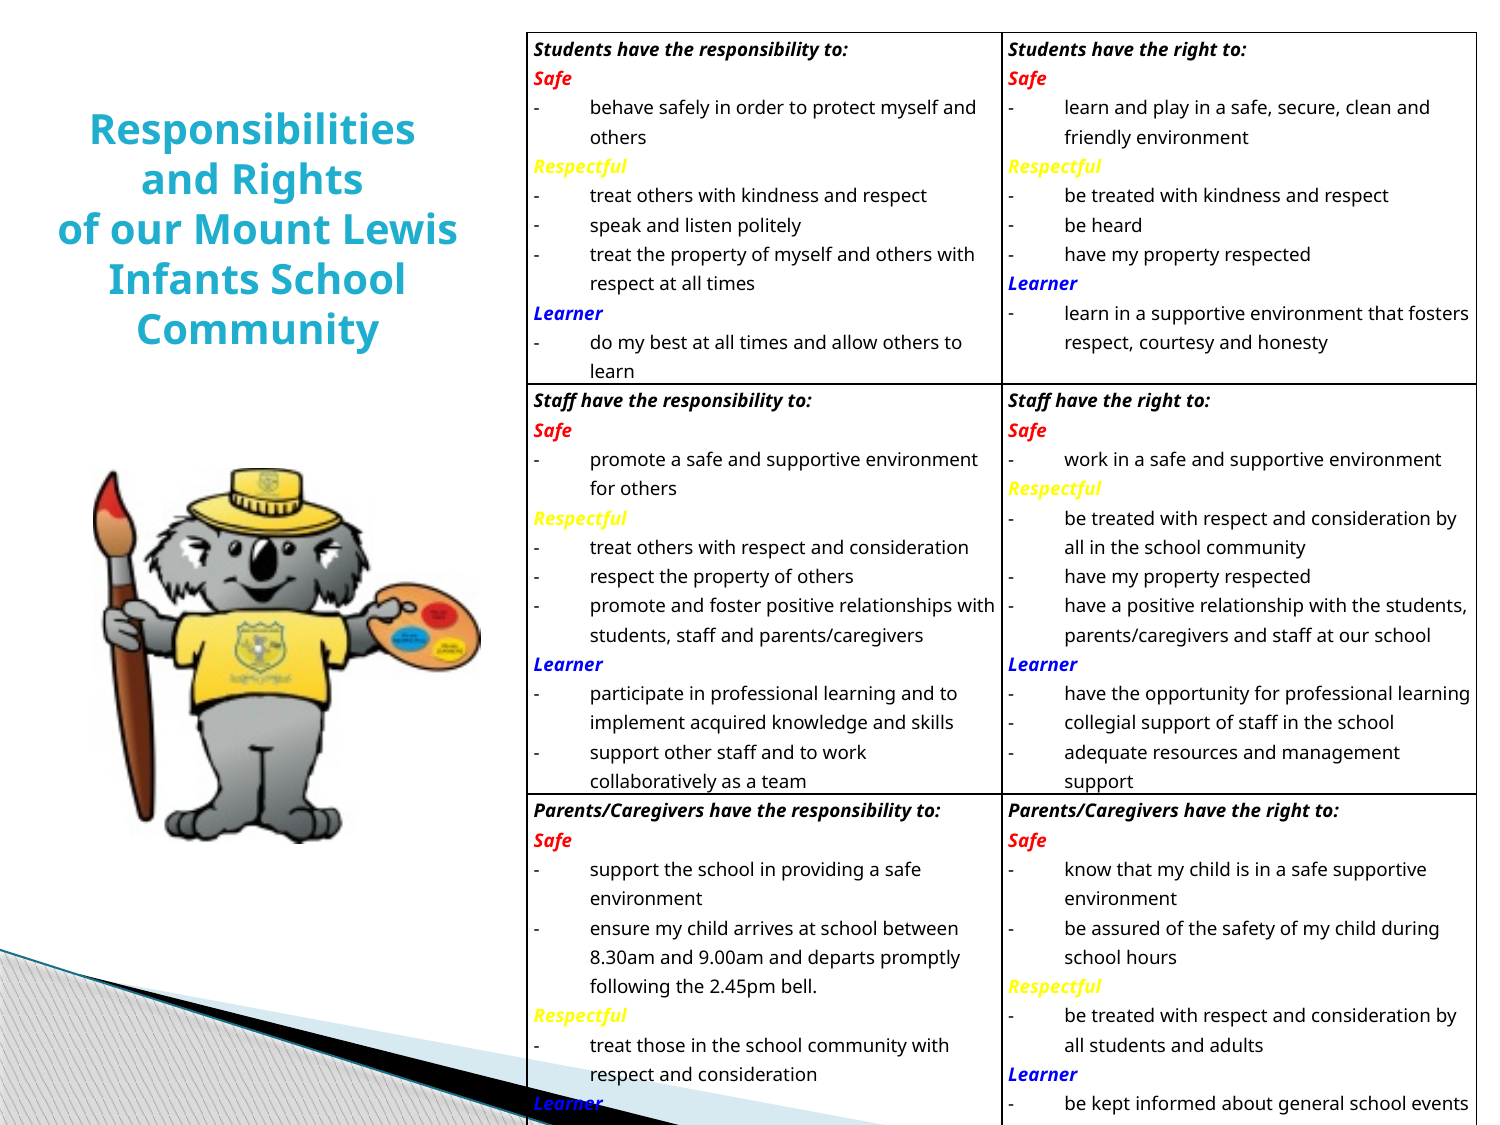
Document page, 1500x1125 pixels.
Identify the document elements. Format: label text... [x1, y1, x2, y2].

table_cell Parents/Caregivers have the responsibility to: Safe support the school in providing a safe environment ensure my child arrives at school between 8.30am and 9.00am and departs promptly following the 2.45pm bell. Respectful treat those in the school community with respect and consideration Learner read school communication, respond appropriately and support school activities respect the professional judgement of the teaching staff and make appointments at appropriate times support the school in the learning process of my child [528, 795, 1001, 1125]
table_cell Staff have the responsibility to: Safe promote a safe and supportive environment for others Respectful treat others with respect and consideration respect the property of others promote and foster positive relationships with students, staff and parents/caregivers Learner participate in professional learning and to implement acquired knowledge and skills support other staff and to work collaboratively as a team [528, 385, 1001, 793]
picture [93, 468, 481, 844]
text_box Responsibilities and Rights of our Mount Lewis Infants School Community [23, 94, 493, 360]
table_cell Staff have the right to: Safe work in a safe and supportive environment Respectful be treated with respect and consideration by all in the school community have my property respected have a positive relationship with the students, parents/caregivers and staff at our school Learner have the opportunity for professional learning collegial support of staff in the school adequate resources and management support [1003, 385, 1476, 793]
table_header Students have the responsibility to: Safe behave safely in order to protect myself and others Respectful treat others with kindness and respect speak and listen politely treat the property of myself and others with respect at all times Learner do my best at all times and allow others to learn [528, 33, 1001, 383]
table_header Students have the right to: Safe learn and play in a safe, secure, clean and friendly environment Respectful be treated with kindness and respect be heard have my property respected Learner learn in a supportive environment that fosters respect, courtesy and honesty [1003, 33, 1476, 383]
table_cell Parents/Caregivers have the right to: Safe know that my child is in a safe supportive environment be assured of the safety of my child during school hours Respectful be treated with respect and consideration by all students and adults Learner be kept informed about general school events and issues be kept informed about my child’s progress have my child learn to their full potential [1003, 795, 1476, 1125]
